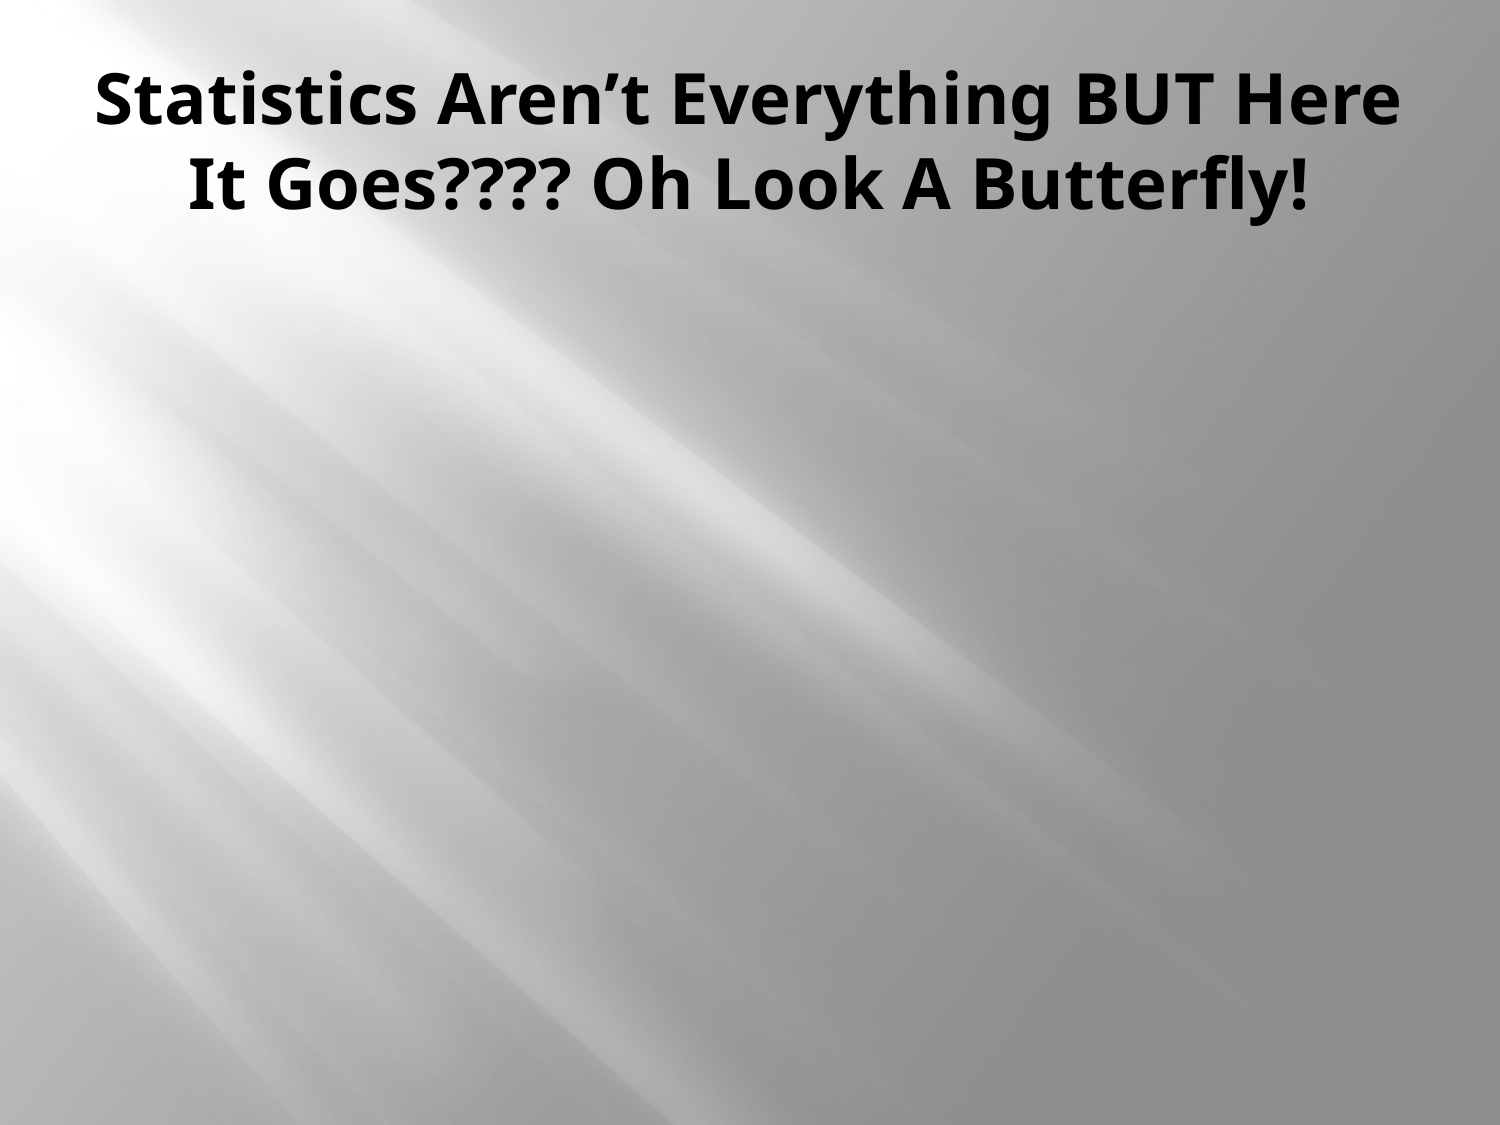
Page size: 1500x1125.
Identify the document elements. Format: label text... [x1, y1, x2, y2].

title Statistics Aren’t Everything BUT Here It Goes???? Oh Look A Butterfly! [75, 45, 1425, 233]
